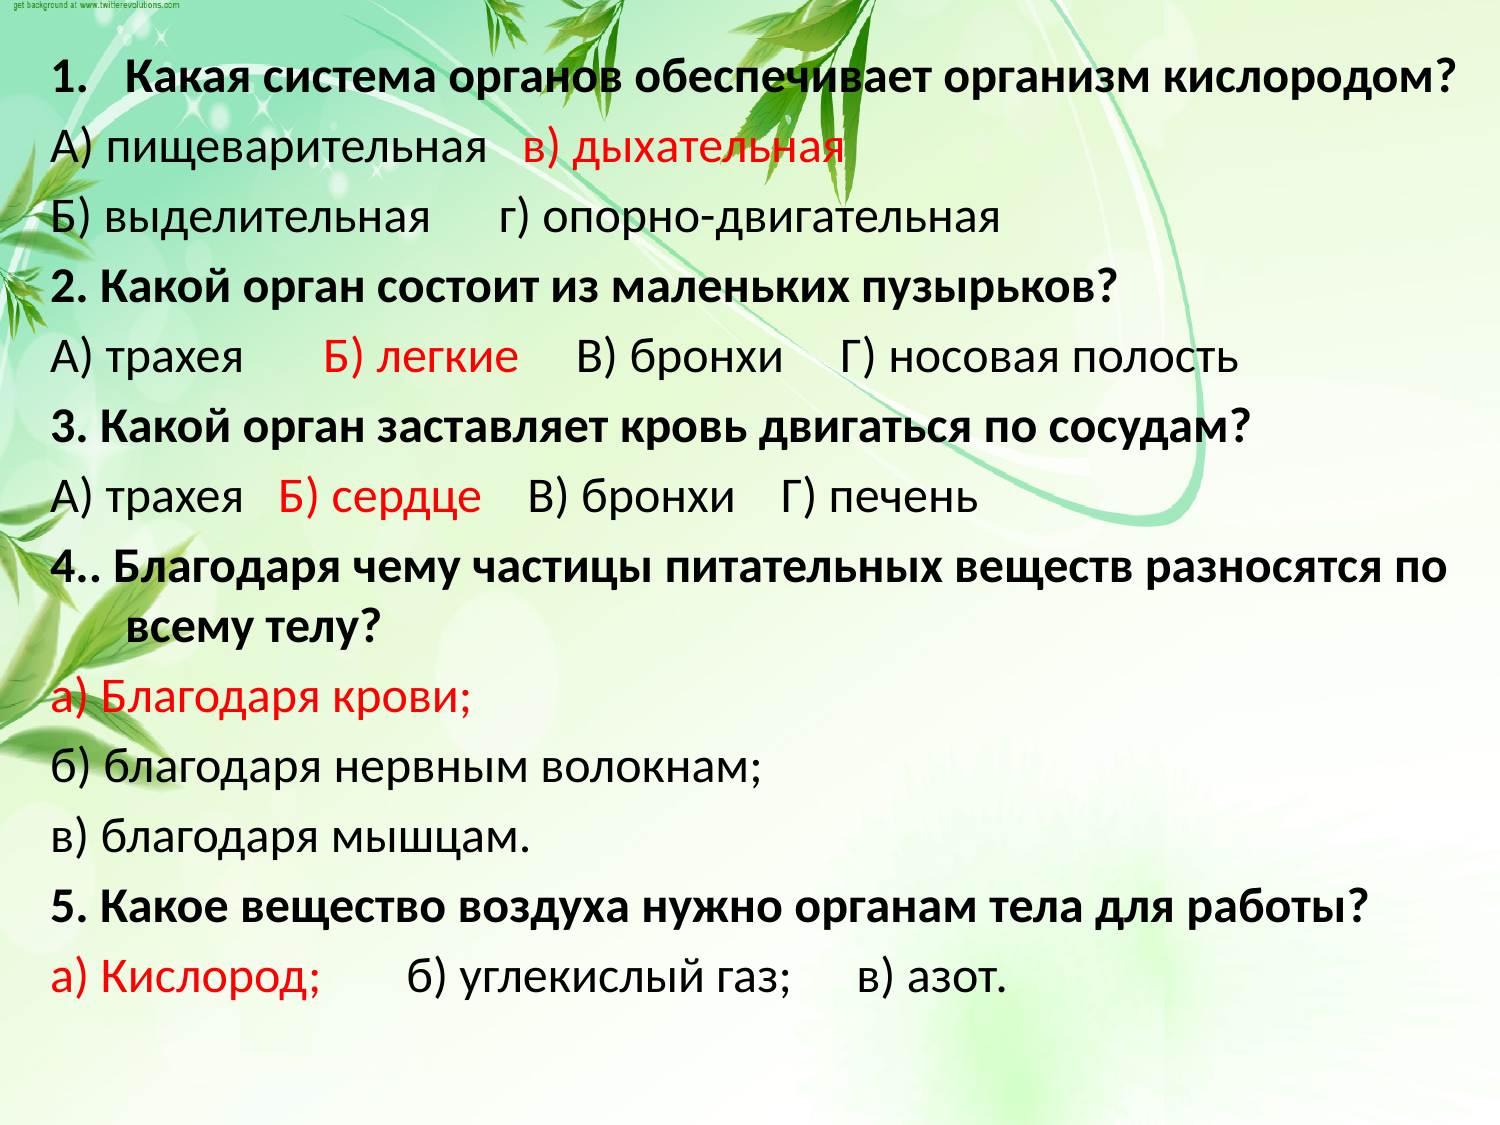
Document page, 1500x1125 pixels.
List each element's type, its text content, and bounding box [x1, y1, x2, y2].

list Какая система органов обеспечивает организм кислородом? А) пищеварительная в) дыхательная Б) выделительная г) опорно-двигательная 2. Какой орган состоит из маленьких пузырьков? А) трахея Б) легкие В) бронхи Г) носовая полость 3. Какой орган заставляет кровь двигаться по сосудам? А) трахея Б) сердце В) бронхи Г) печень 4.. Благодаря чему частицы питательных веществ разносятся по всему телу? а) благодаря крови; б) благодаря нервным волокнам; в) благодаря мышцам. 5. Какое вещество воздуха нужно органам тела для работы? а) кислород; б) углекислый газ; в) азот. [35, 35, 1500, 1079]
picture [0, 0, 1500, 1125]
